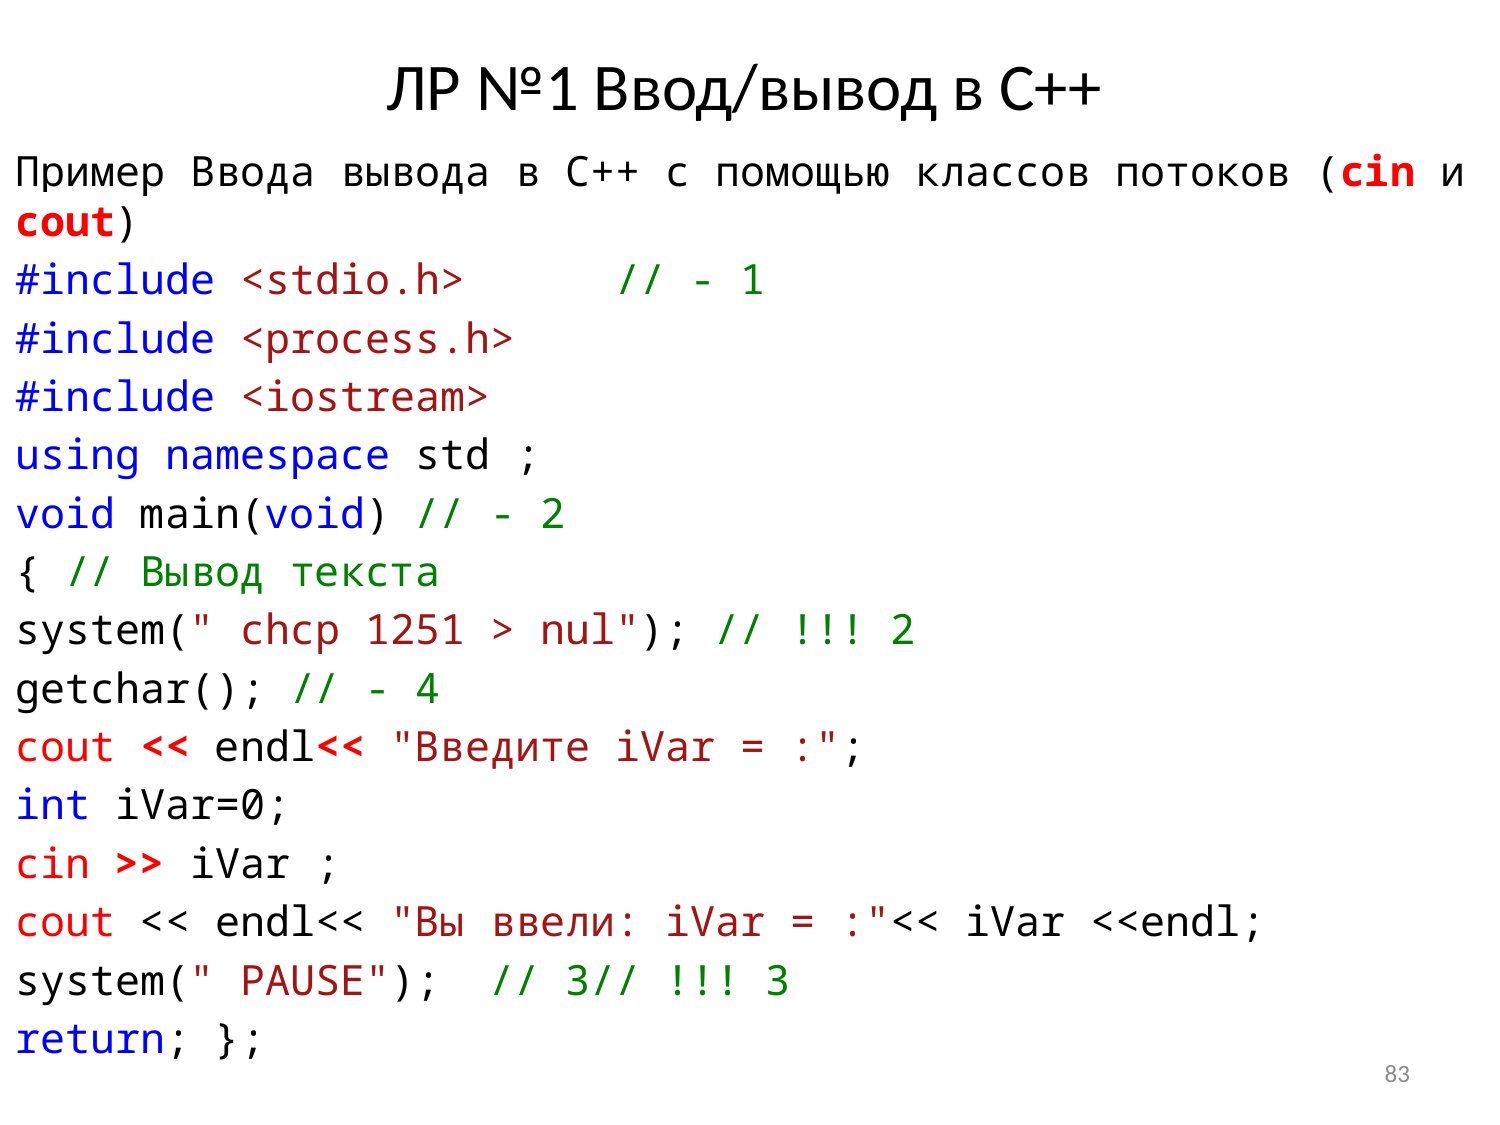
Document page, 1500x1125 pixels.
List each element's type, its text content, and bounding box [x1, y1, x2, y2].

slide_number 83 [1074, 1042, 1425, 1103]
text_box Пример Ввода вывода в С++ с помощью классов потоков (cin и cout) #include <stdio.h> // - 1 #include <process.h> #include <iostream> using namespace std ; void main(void) // - 2 { // Вывод текста system(" chcp 1251 > nul"); // !!! 2 getchar(); // - 4 cout << endl<< "Введите iVar = :"; int iVar=0; cin >> iVar ; cout << endl<< "Вы ввели: iVar = :"<< iVar <<endl; system(" PAUSE"); // 3// !!! 3 return; }; [0, 137, 1500, 1024]
title ЛР №1 Ввод/вывод в С++ [135, 19, 1353, 137]
